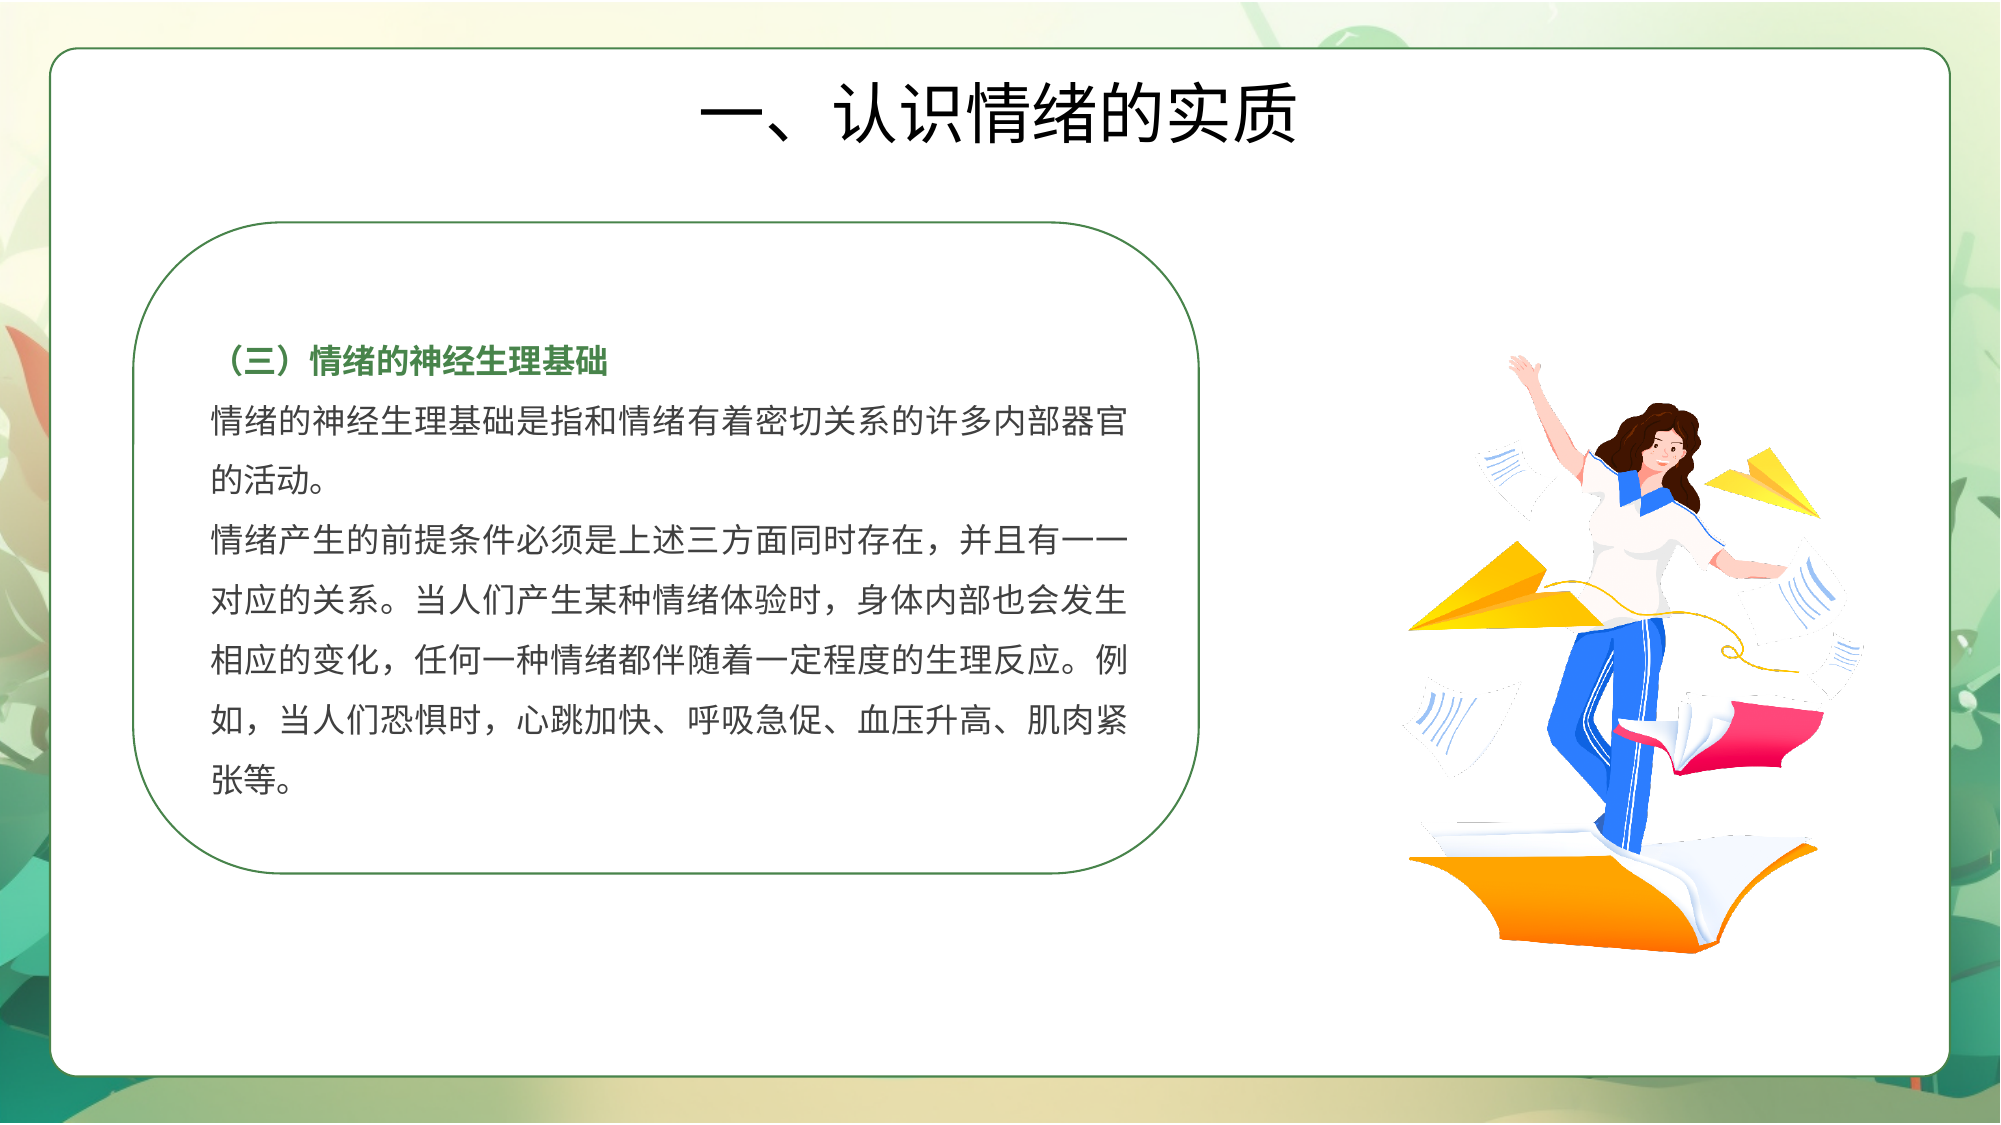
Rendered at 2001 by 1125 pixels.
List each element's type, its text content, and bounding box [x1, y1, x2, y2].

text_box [133, 222, 1199, 874]
text_box 一、认识情绪的实质 [437, 64, 1561, 160]
picture [0, 2, 2000, 1123]
